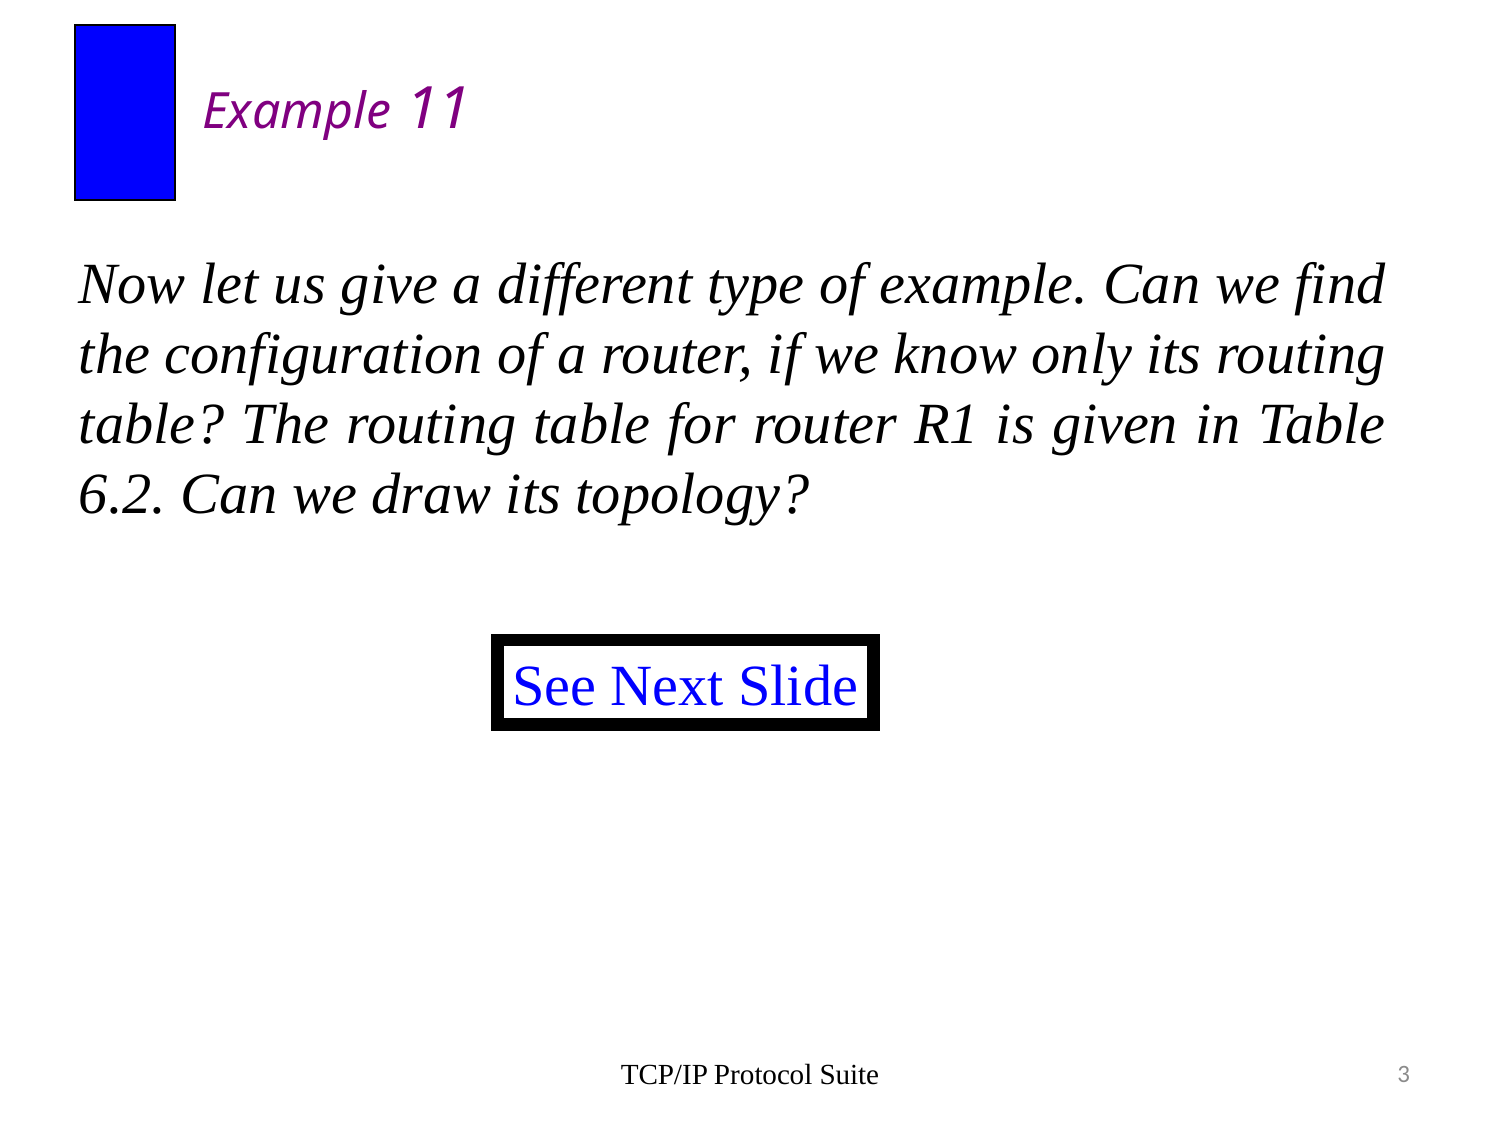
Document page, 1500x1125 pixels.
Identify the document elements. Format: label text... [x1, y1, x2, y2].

text_box See Next Slide [497, 639, 874, 725]
text_box Example 11 [187, 62, 550, 148]
text_box [75, 24, 175, 200]
text_box Now let us give a different type of example. Can we find the configuration of a router, if we know only its routing table? The routing table for router R1 is given in Table 6.2. Can we draw its topology? [64, 237, 1402, 533]
slide_number 3 [1074, 1042, 1425, 1103]
footer TCP/IP Protocol Suite [512, 1042, 988, 1103]
